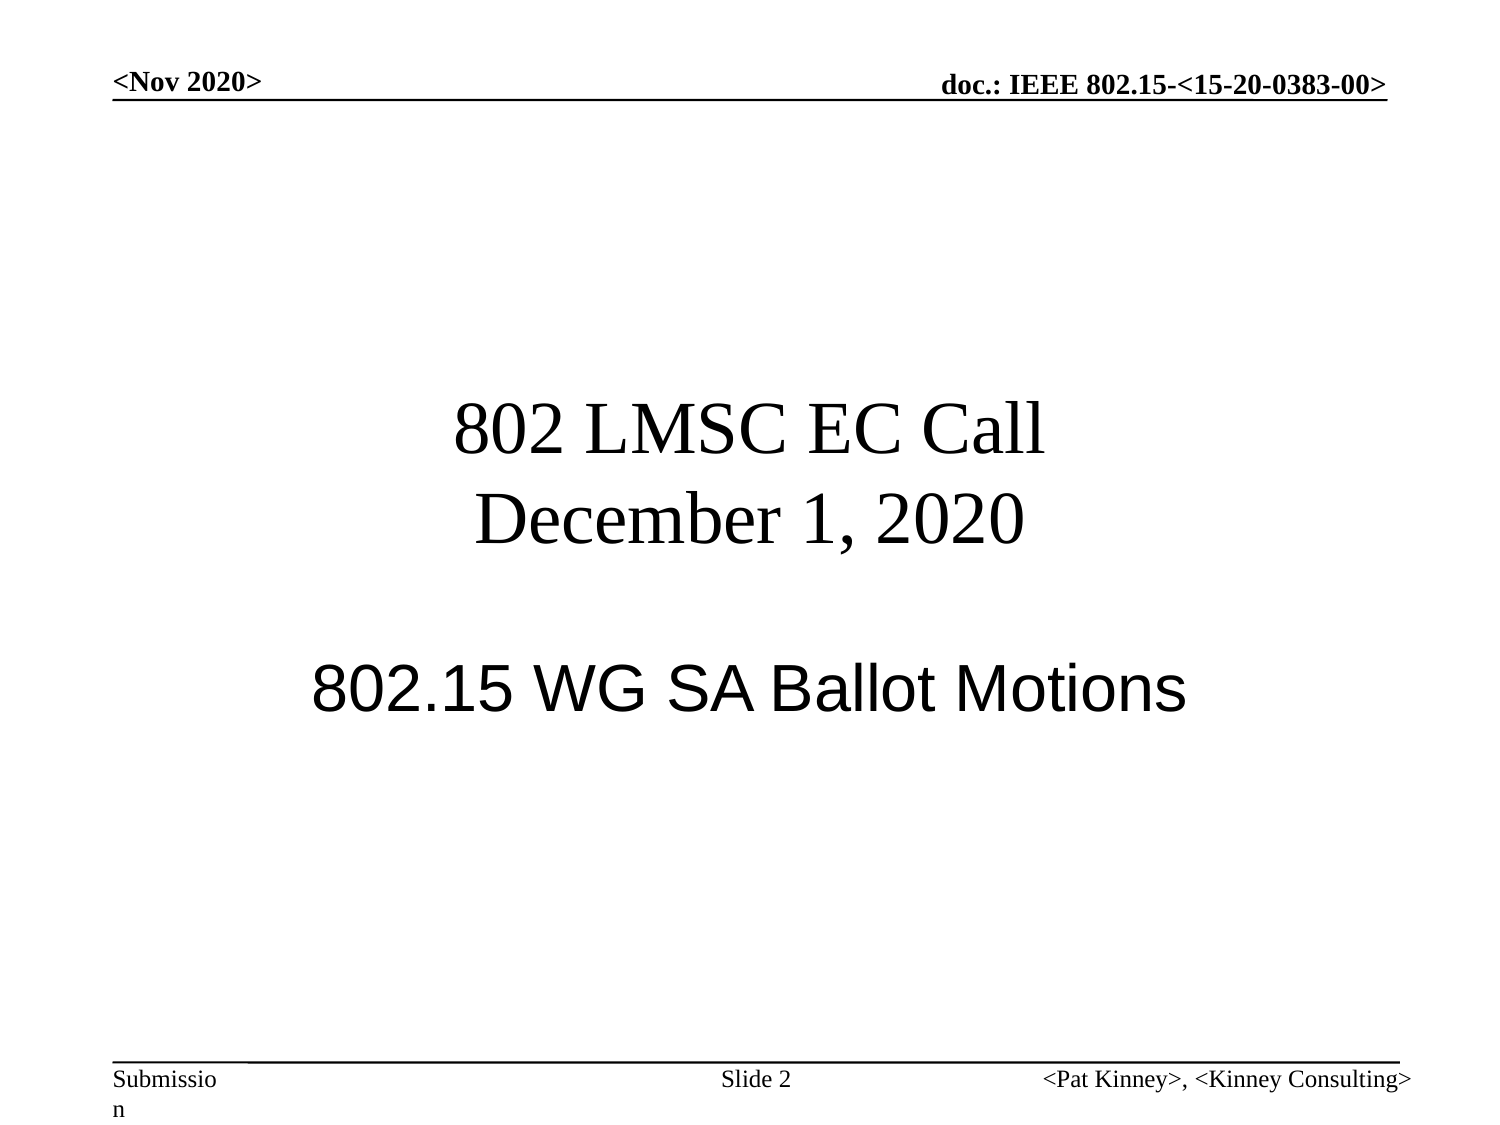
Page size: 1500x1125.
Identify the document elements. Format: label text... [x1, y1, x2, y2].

subtitle 802.15 WG SA Ballot Motions [225, 637, 1275, 925]
title 802 LMSC EC Call December 1, 2020 [112, 375, 1388, 563]
footer <Pat Kinney>, <Kinney Consulting> [900, 1062, 1413, 1093]
slide_number Slide 2 [712, 1062, 800, 1093]
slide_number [112, 62, 375, 98]
